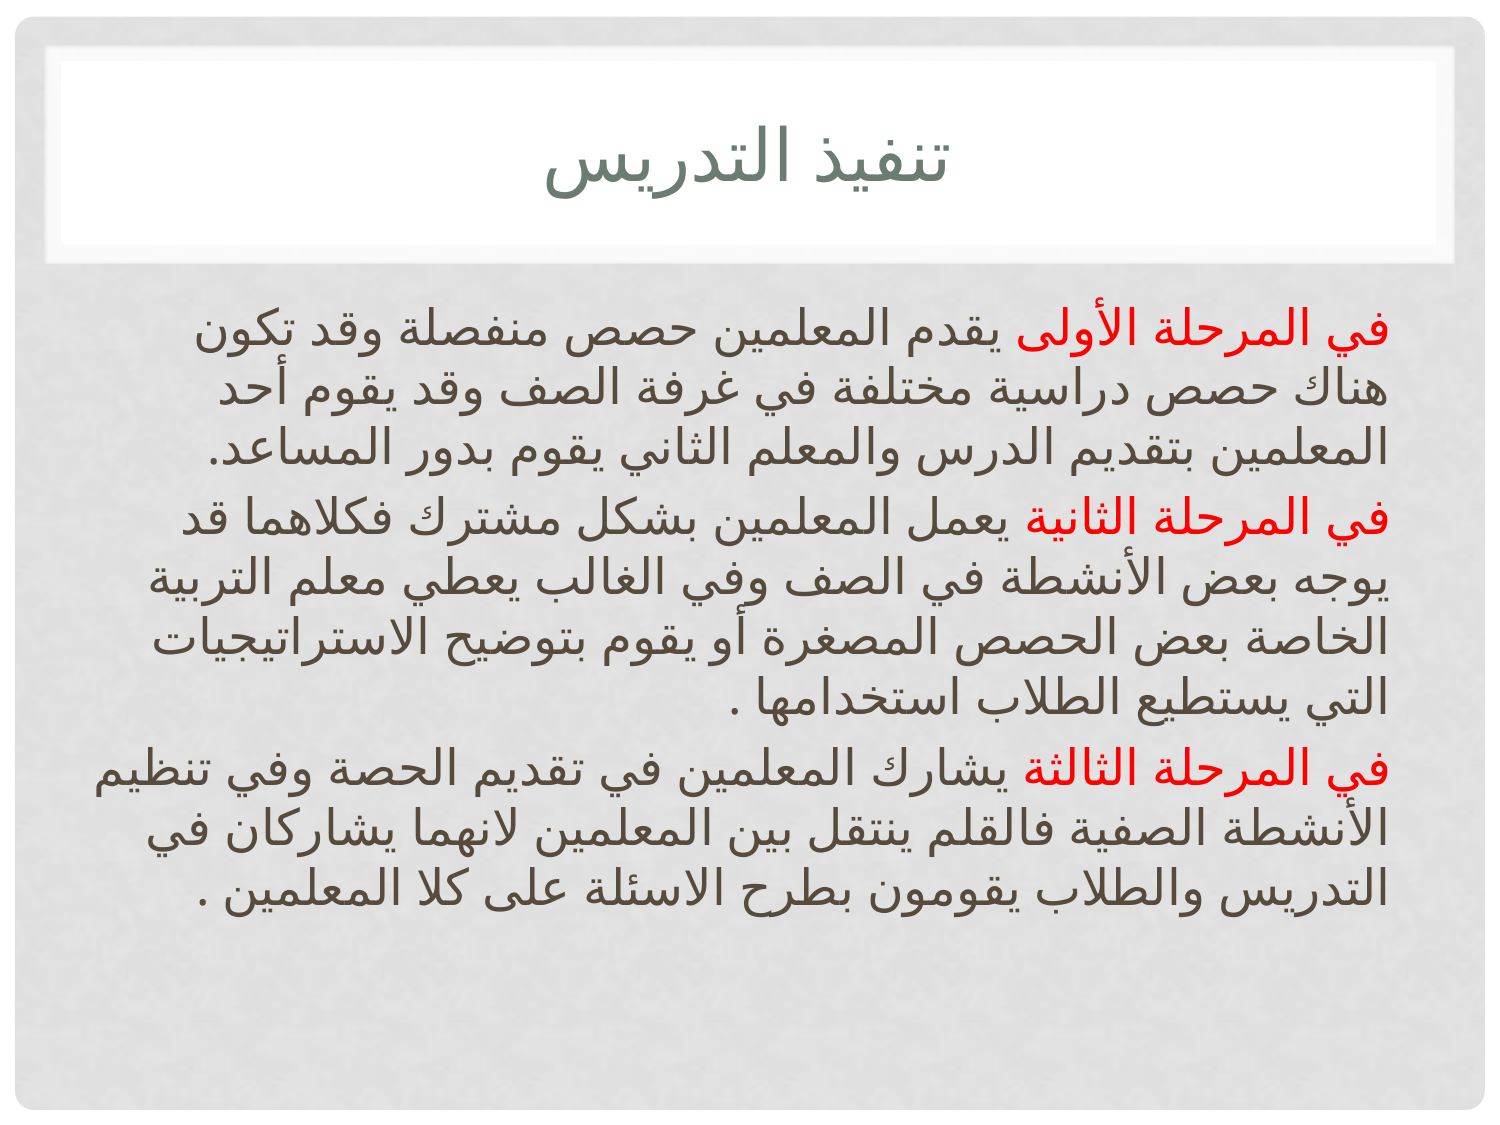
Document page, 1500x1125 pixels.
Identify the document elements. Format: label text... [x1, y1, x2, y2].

title تنفيذ التدريس [69, 66, 1425, 238]
list في المرحلة الأولى يقدم المعلمين حصص منفصلة وقد تكون هناك حصص دراسية مختلفة في غرفة الصف وقد يقوم أحد المعلمين بتقديم الدرس والمعلم الثاني يقوم بدور المساعد. في المرحلة الثانية يعمل المعلمين بشكل مشترك فكلاهما قد يوجه بعض الأنشطة في الصف وفي الغالب يعطي معلم التربية الخاصة بعض الحصص المصغرة أو يقوم بتوضيح الاستراتيجيات التي يستطيع الطلاب استخدامها . في المرحلة الثالثة يشارك المعلمين في تقديم الحصة وفي تنظيم الأنشطة الصفية فالقلم ينتقل بين المعلمين لانهما يشاركان في التدريس والطلاب يقومون بطرح الاسئلة على كلا المعلمين . [75, 287, 1425, 1005]
